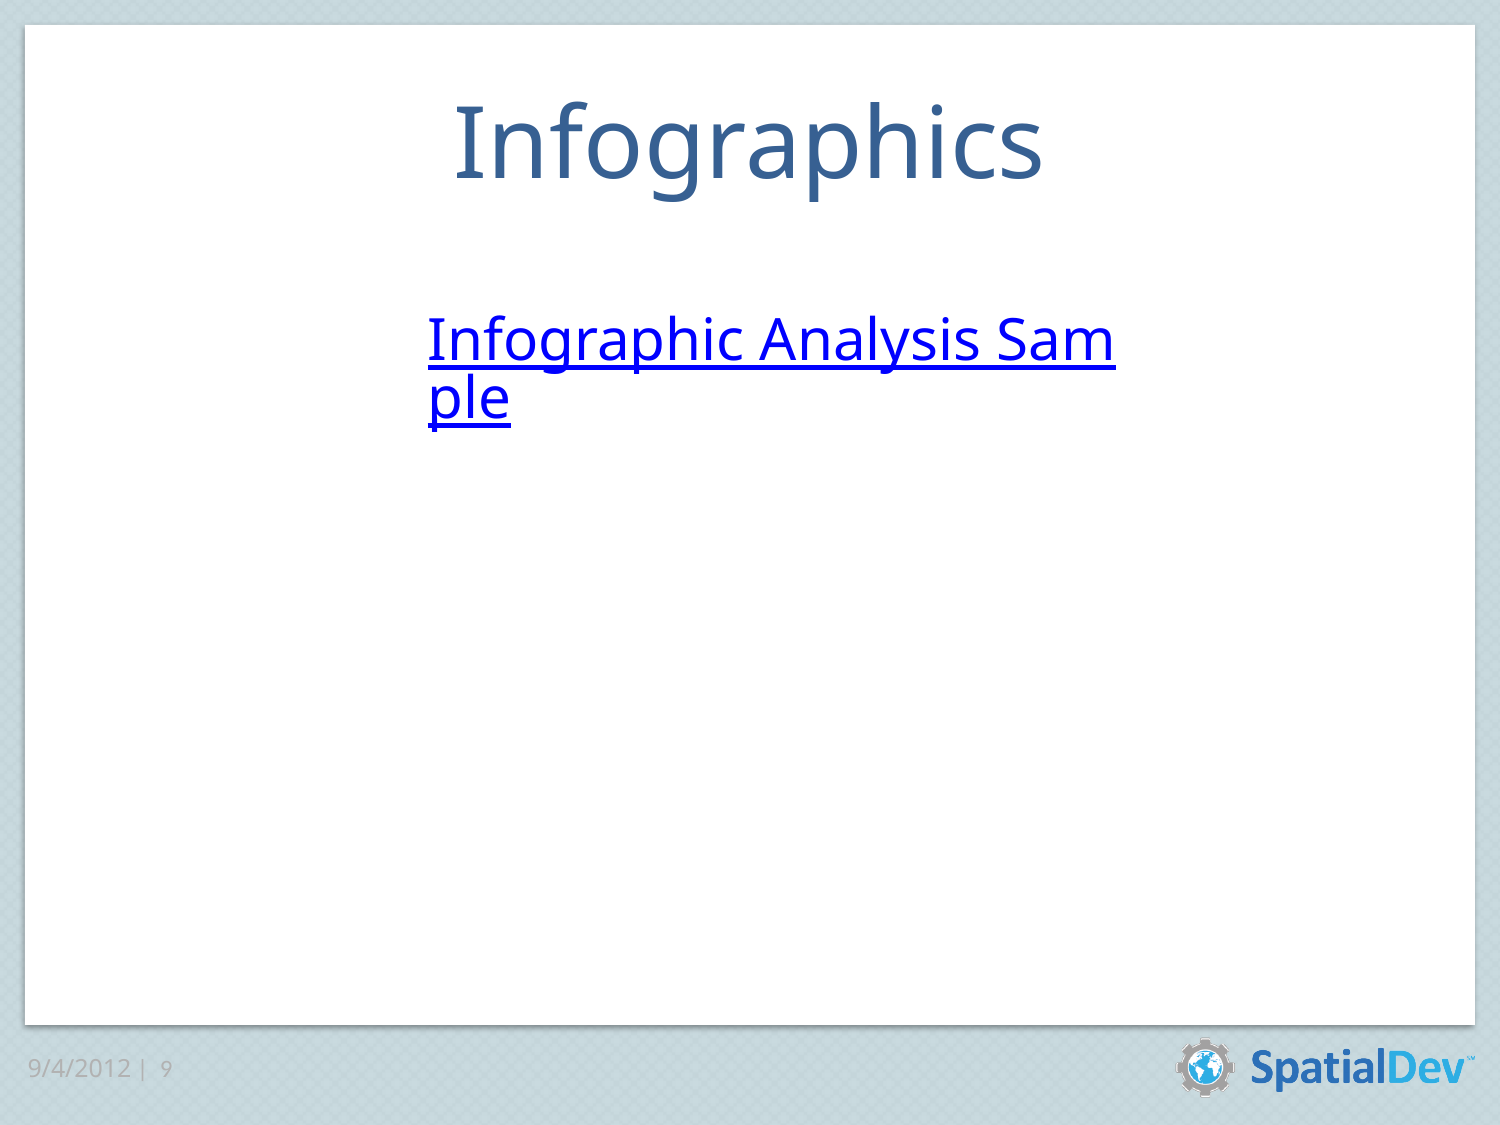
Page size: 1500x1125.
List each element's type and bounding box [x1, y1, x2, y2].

picture [0, 0, 1500, 1125]
text_box [1174, 1037, 1476, 1099]
